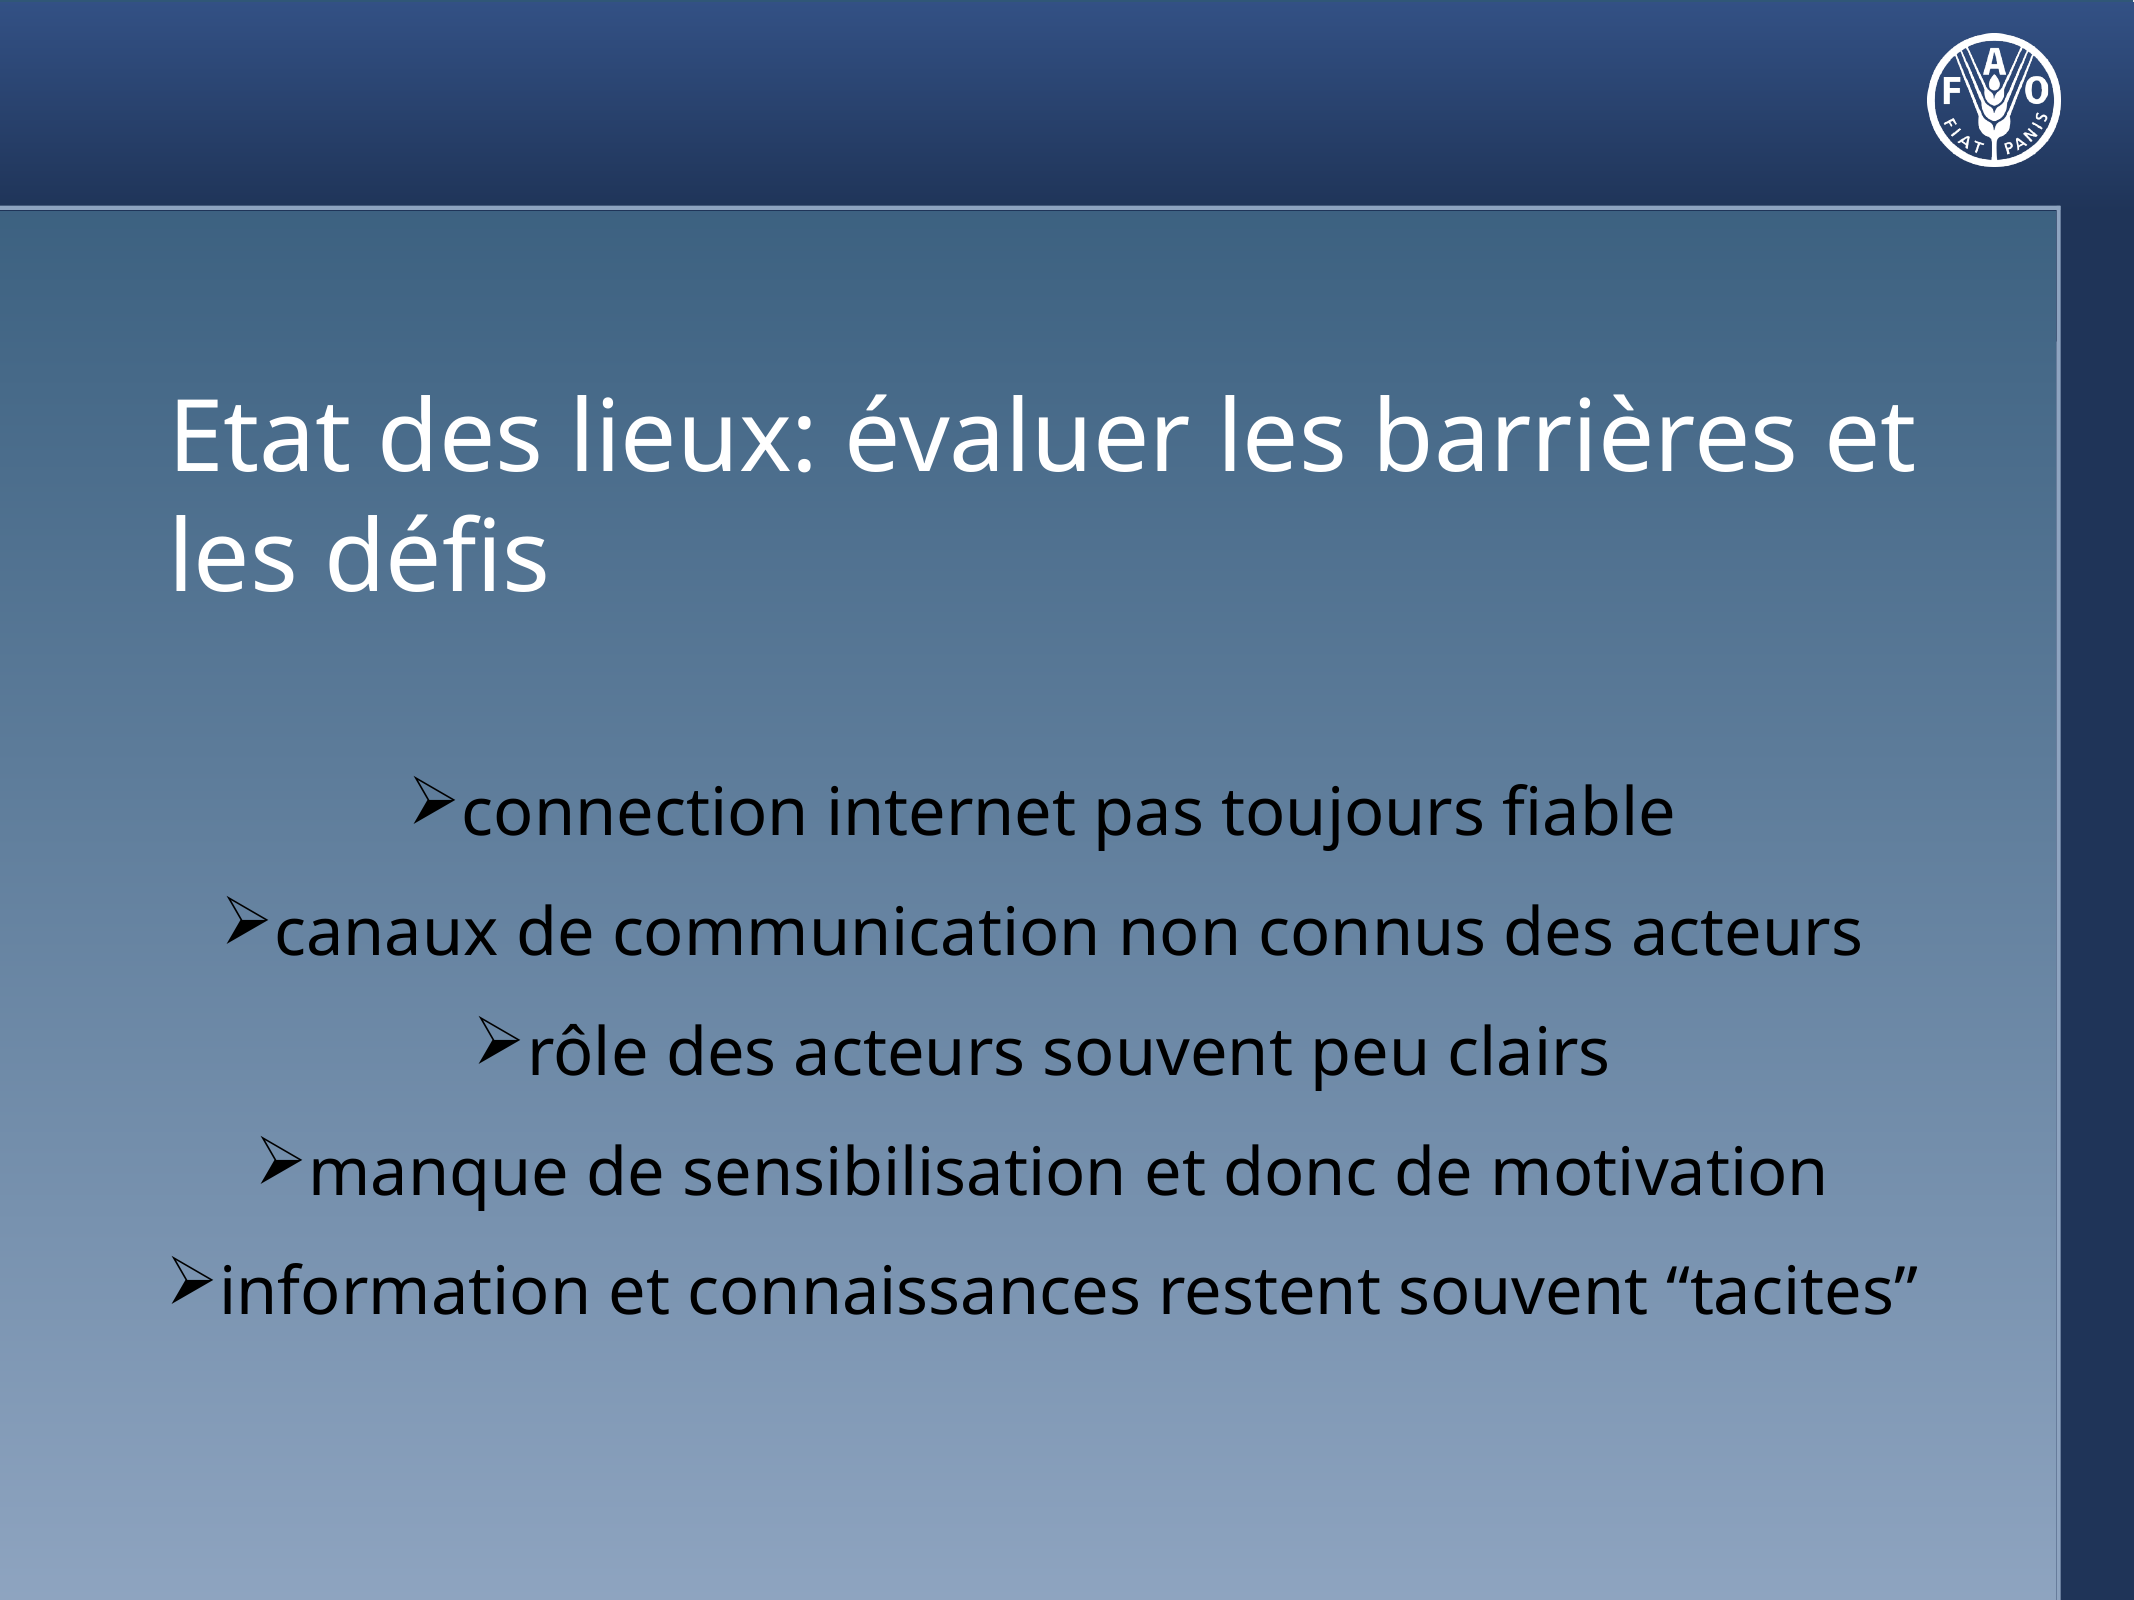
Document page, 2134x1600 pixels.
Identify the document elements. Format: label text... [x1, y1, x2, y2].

picture [1927, 33, 2061, 167]
title Etat des lieux: évaluer les barrières et les défis [159, 319, 1974, 664]
subtitle connection internet pas toujours fiable canaux de communication non connus des acteurs rôle des acteurs souvent peu clairs manque de sensibilisation et donc de motivation information et connaissances restent souvent “tacites” [82, 717, 2005, 1246]
